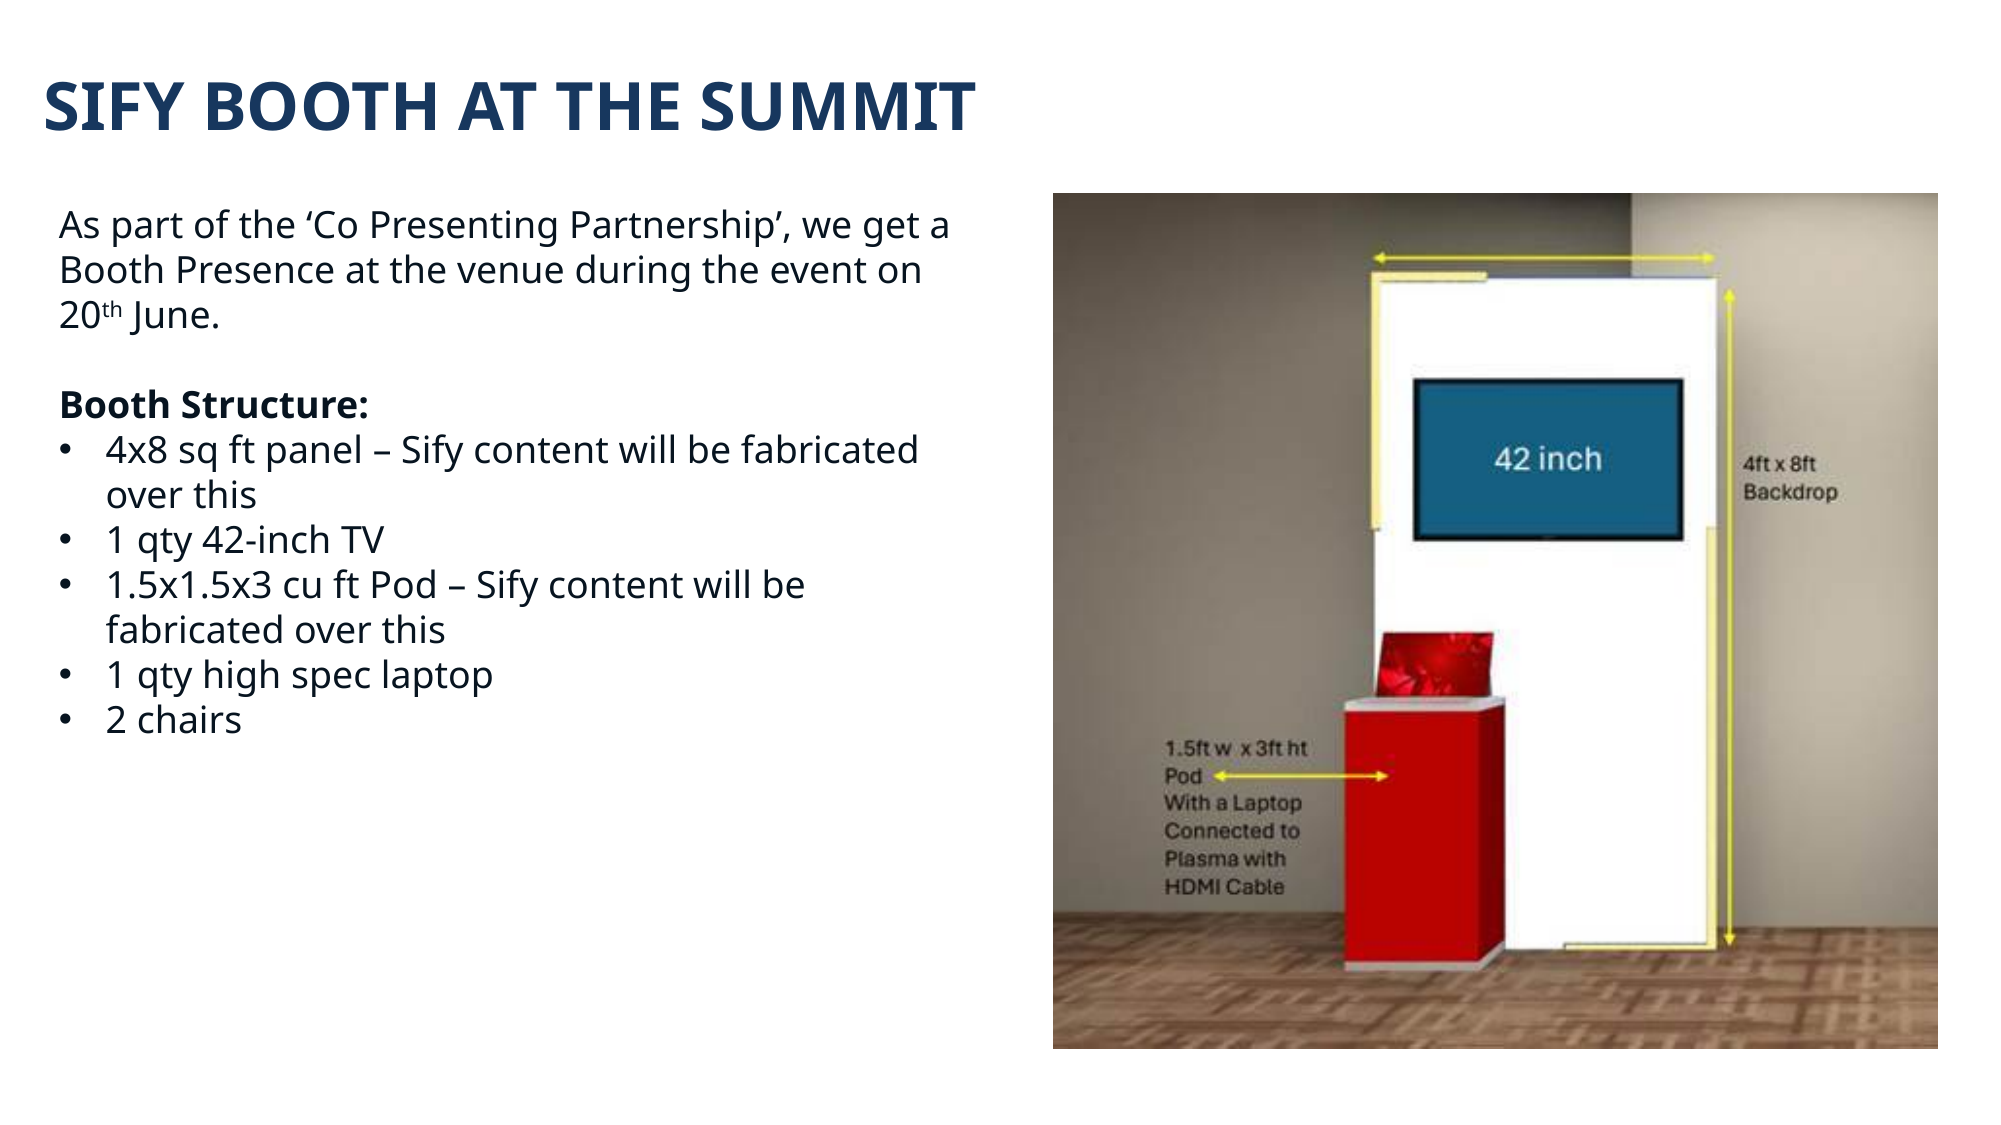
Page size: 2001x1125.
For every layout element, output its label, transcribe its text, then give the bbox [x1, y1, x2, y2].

text_box SIFY BOOTH AT THE SUMMIT [44, 56, 1872, 152]
picture [1052, 193, 1938, 1050]
text_box As part of the ‘Co Presenting Partnership’, we get a Booth Presence at the venue during the event on 20th June. Booth Structure: 4x8 sq ft panel – Sify content will be fabricated over this 1 qty 42-inch TV 1.5x1.5x3 cu ft Pod – Sify content will be fabricated over this 1 qty high spec laptop 2 chairs [44, 193, 1000, 749]
